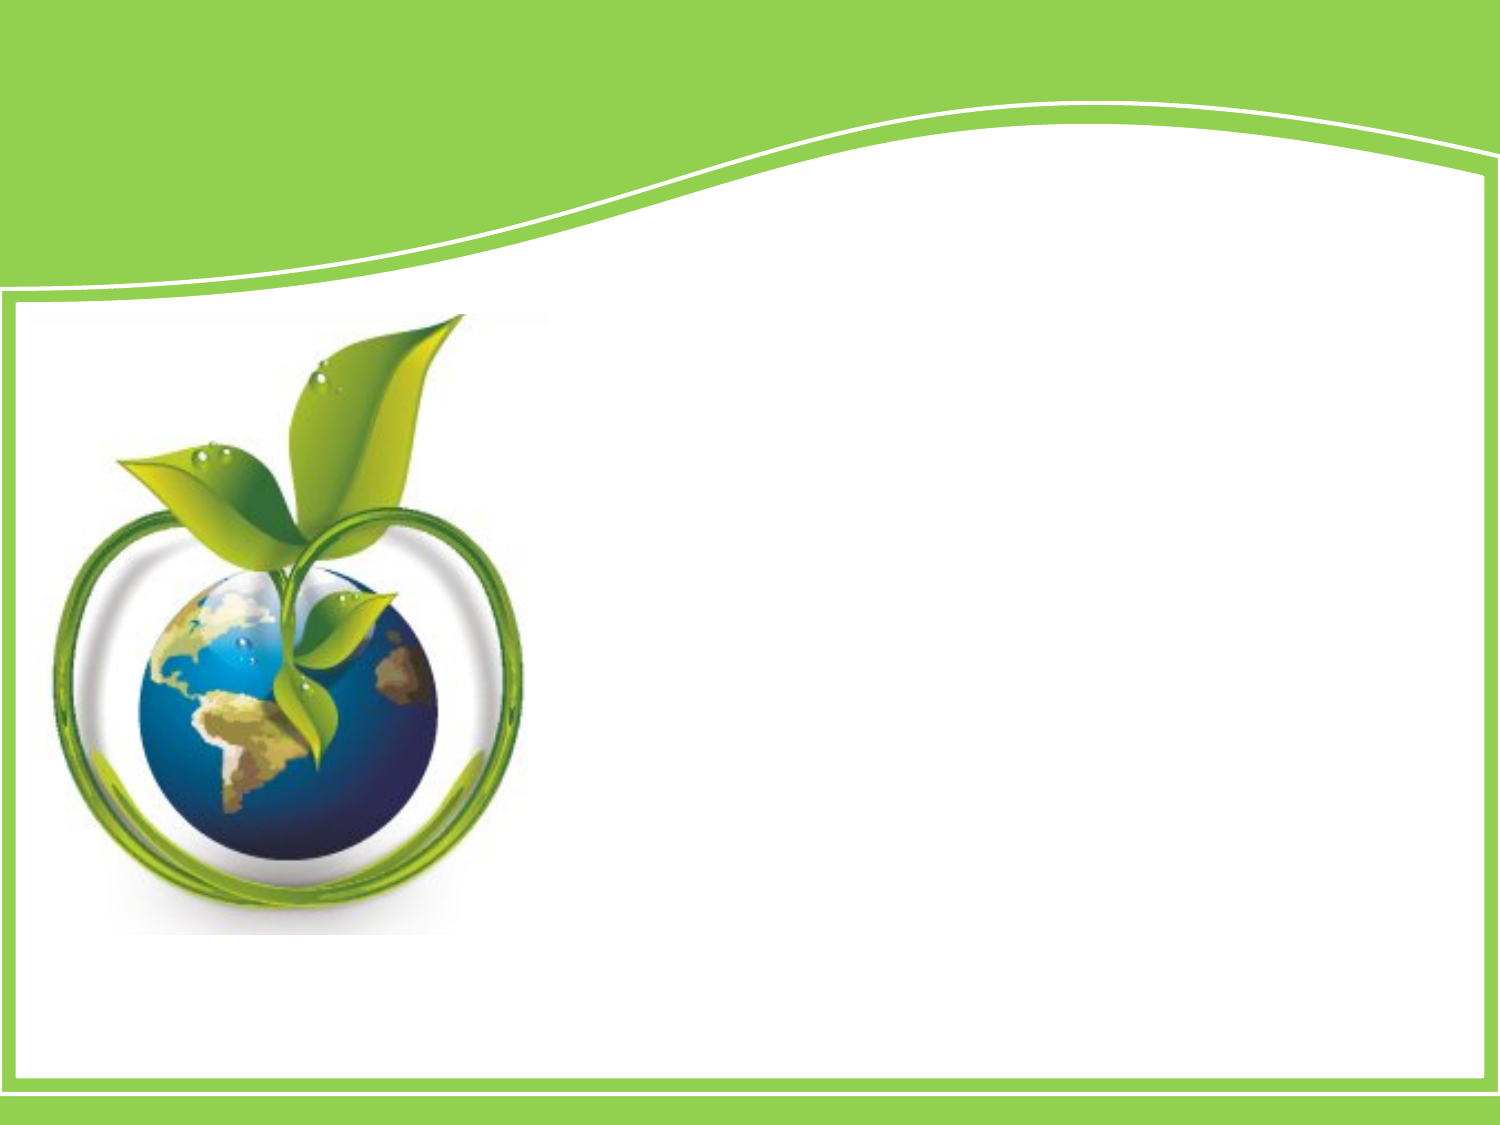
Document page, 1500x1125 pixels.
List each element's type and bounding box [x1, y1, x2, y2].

picture [29, 314, 550, 935]
